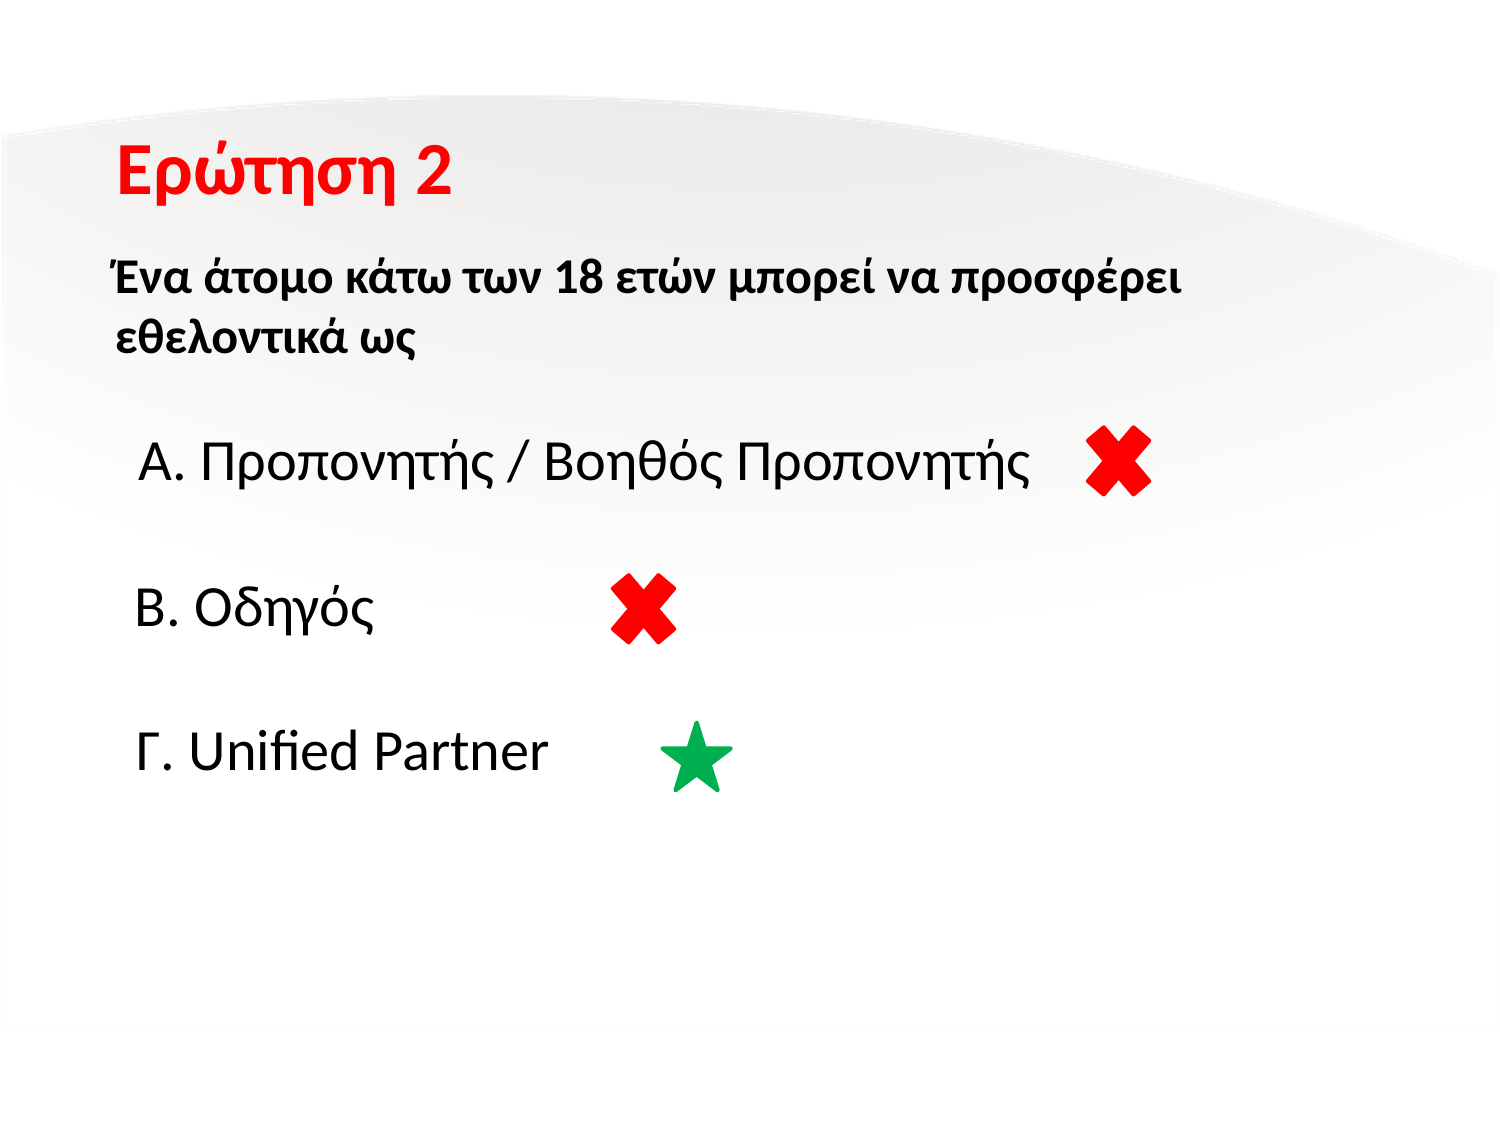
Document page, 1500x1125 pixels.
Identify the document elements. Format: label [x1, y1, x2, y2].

picture [0, 95, 1500, 1030]
